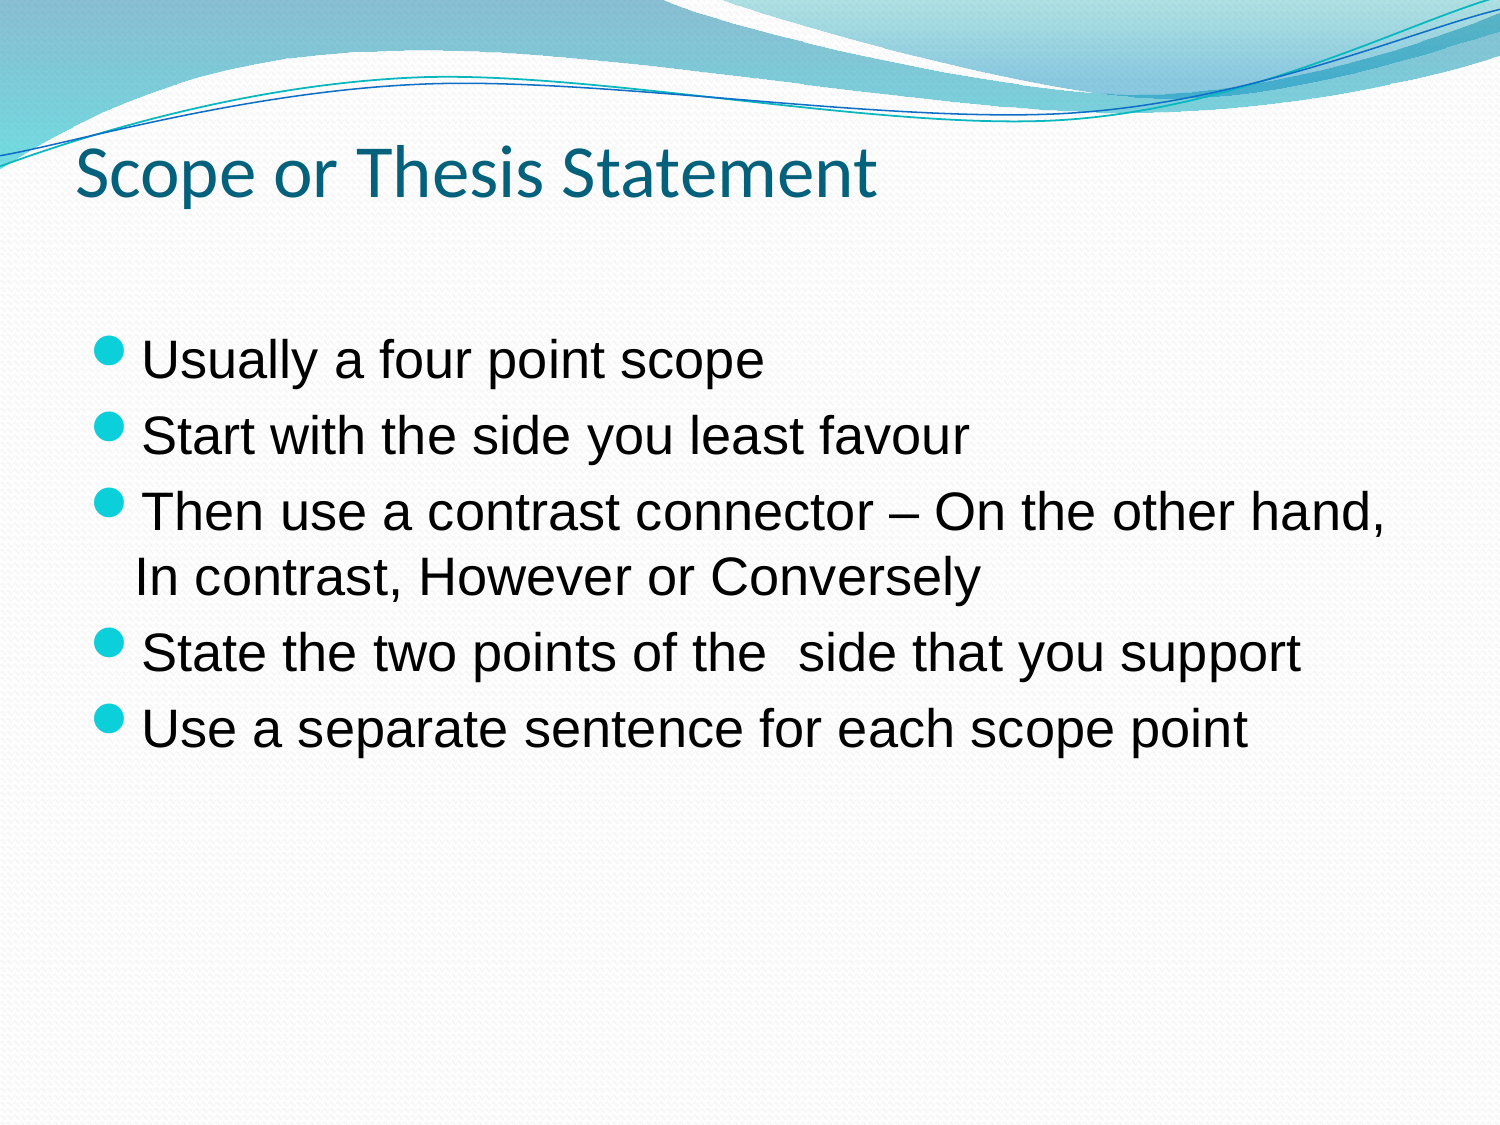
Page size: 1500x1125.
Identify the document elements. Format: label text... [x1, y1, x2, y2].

title Scope or Thesis Statement [75, 115, 1425, 303]
list Usually a four point scope Start with the side you least favour Then use a contrast connector – On the other hand, In contrast, However or Conversely State the two points of the side that you support Use a separate sentence for each scope point [75, 317, 1425, 1038]
